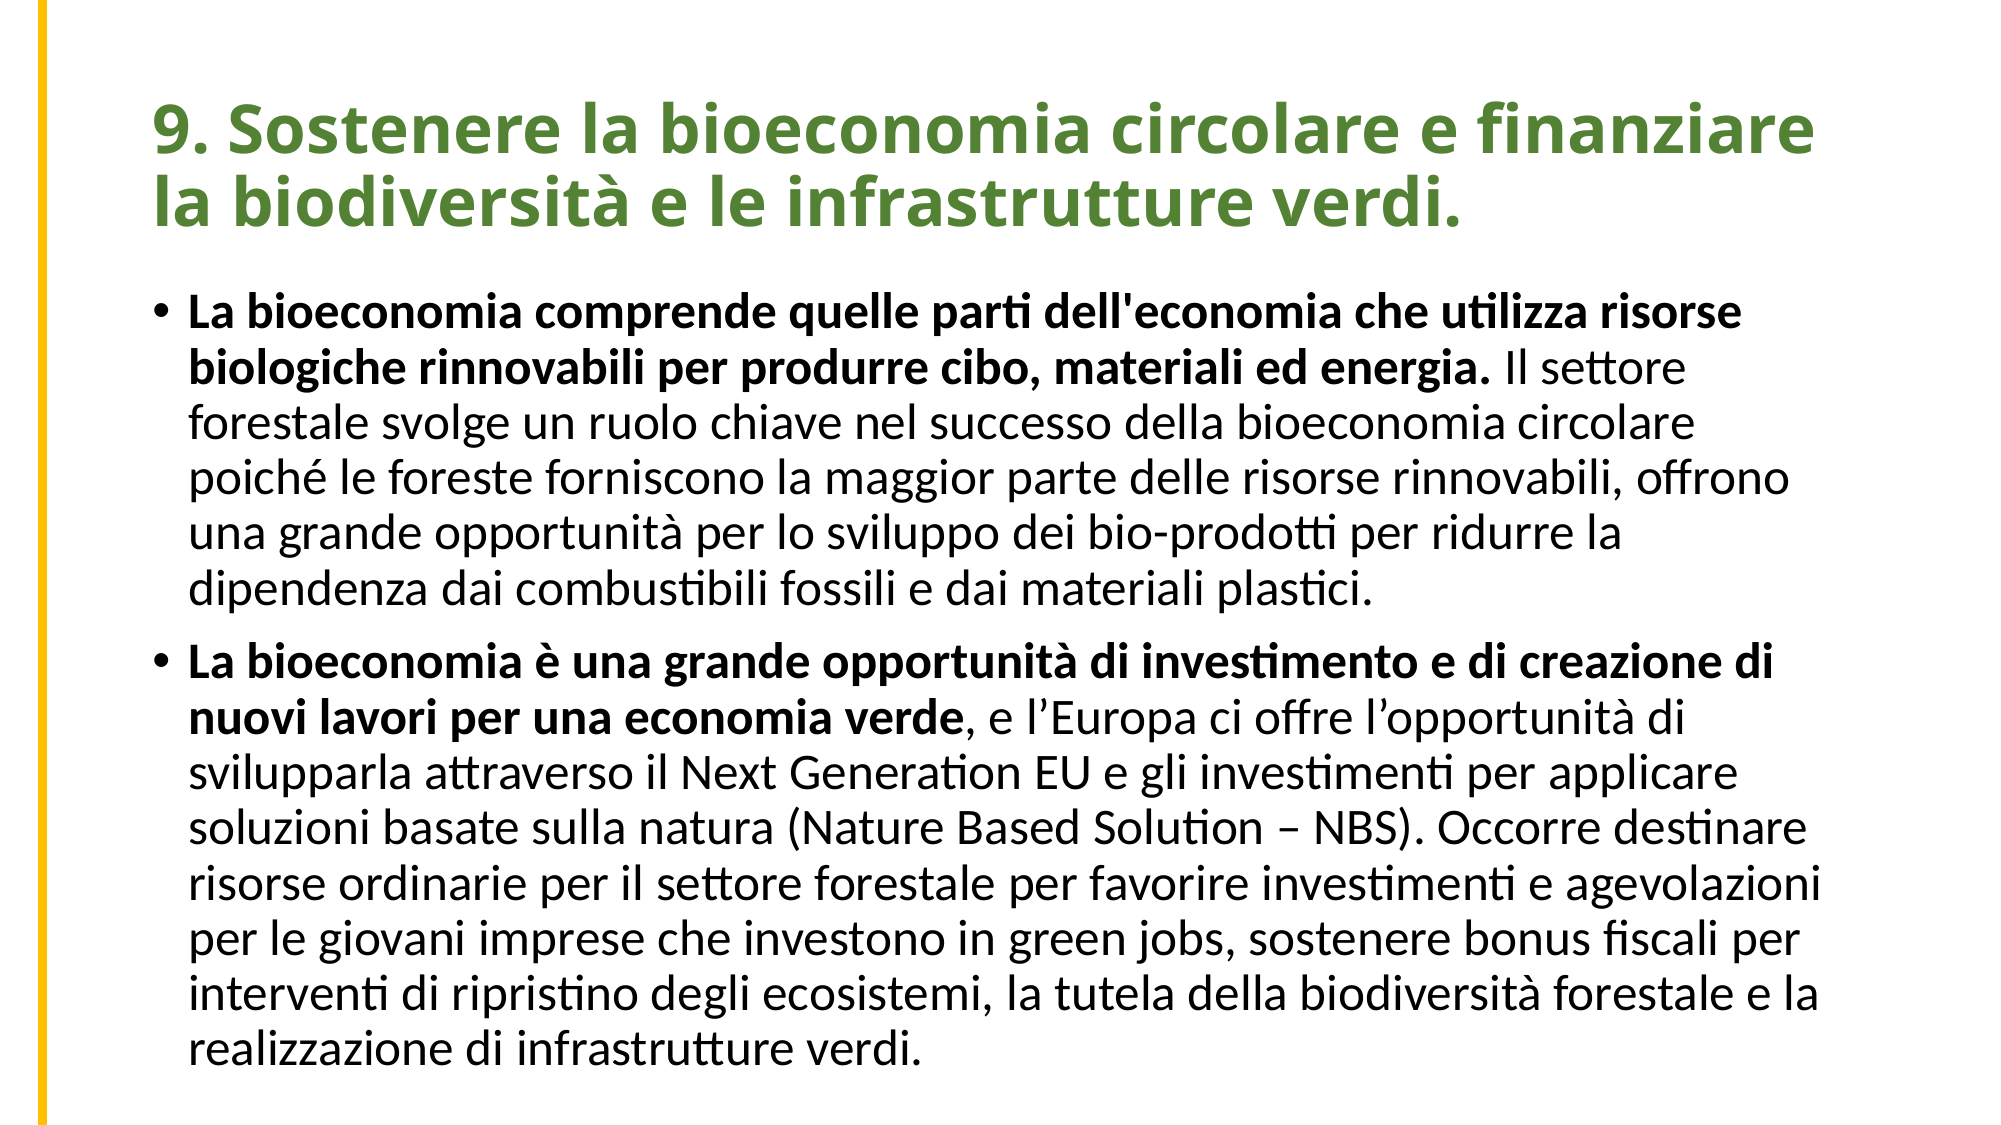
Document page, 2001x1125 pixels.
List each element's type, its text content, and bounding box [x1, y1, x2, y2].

text_box 9. Sostenere la bioeconomia circolare e finanziare la biodiversità e le infrastrutture verdi. [137, 59, 1863, 278]
list La bioeconomia comprende quelle parti dell'economia che utilizza risorse biologiche rinnovabili per produrre cibo, materiali ed energia. Il settore forestale svolge un ruolo chiave nel successo della bioeconomia circolare poiché le foreste forniscono la maggior parte delle risorse rinnovabili, offrono una grande opportunità per lo sviluppo dei bio-prodotti per ridurre la dipendenza dai combustibili fossili e dai materiali plastici. La bioeconomia è una grande opportunità di investimento e di creazione di nuovi lavori per una economia verde, e l’Europa ci offre l’opportunità di svilupparla attraverso il Next Generation EU e gli investimenti per applicare soluzioni basate sulla natura (Nature Based Solution – NBS). Occorre destinare risorse ordinarie per il settore forestale per favorire investimenti e agevolazioni per le giovani imprese che investono in green jobs, sostenere bonus fiscali per interventi di ripristino degli ecosistemi, la tutela della biodiversità forestale e la realizzazione di infrastrutture verdi. [137, 278, 1863, 1095]
